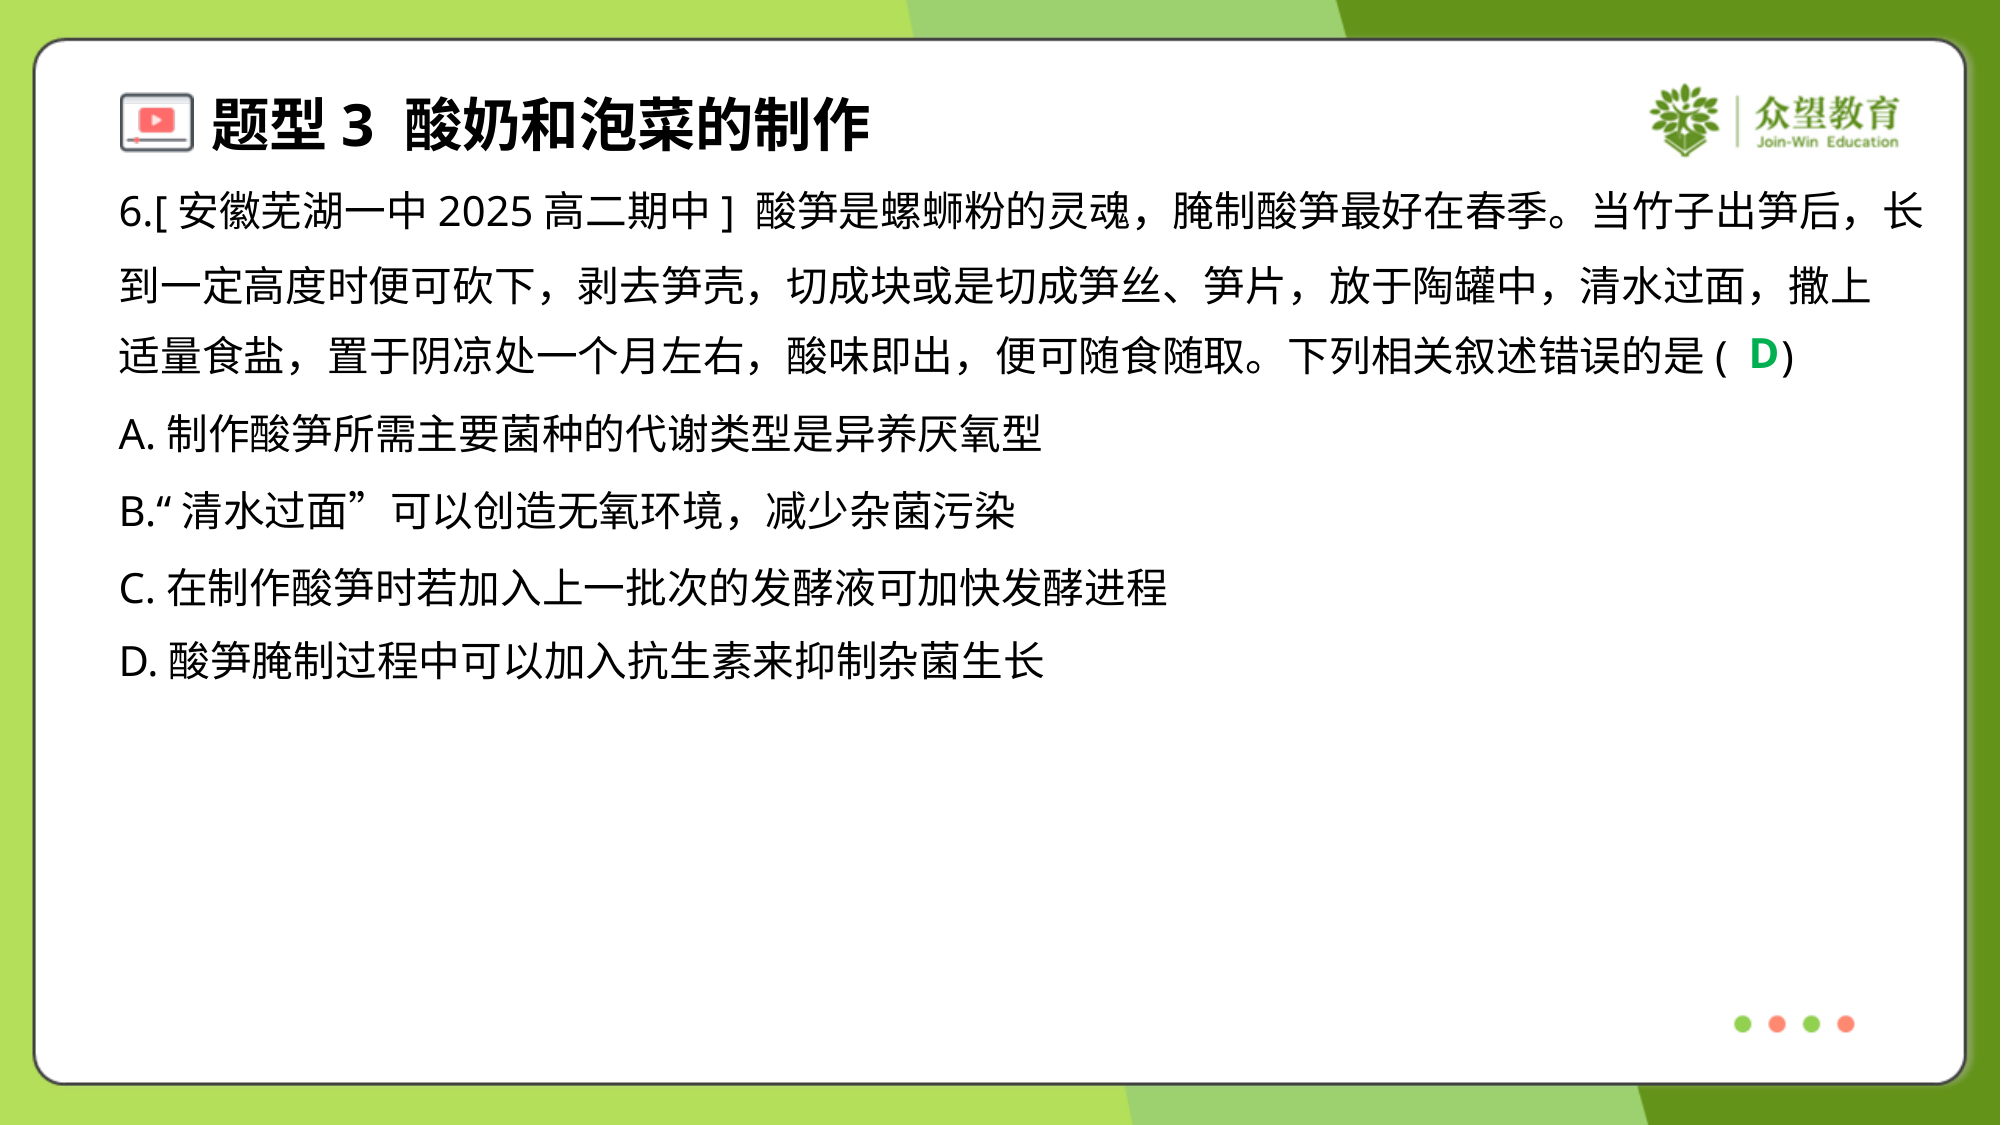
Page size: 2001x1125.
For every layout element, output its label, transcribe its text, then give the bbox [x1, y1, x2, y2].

text_box A.制作酸笋所需主要菌种的代谢类型是异养厌氧型 B.“清水过面”可以创造无氧环境，减少杂菌污染 C.在制作酸笋时若加入上一批次的发酵液可加快发酵进程 D.酸笋腌制过程中可以加入抗生素来抑制杂菌生长 [118, 382, 1883, 678]
text_box 6.[安徽芜湖一中2025高二期中] 酸笋是螺蛳粉的灵魂，腌制酸笋最好在春季。当竹子出笋后，长 到一定高度时便可砍下，剥去笋壳，切成块或是切成笋丝、笋片，放于陶罐中，清水过面，撒上 适量食盐，置于阴凉处一个月左右，酸味即出，便可随食随取。下列相关叙述错误的是( ) [118, 159, 1883, 373]
picture [0, 0, 2000, 1125]
text_box D [1732, 306, 1796, 371]
